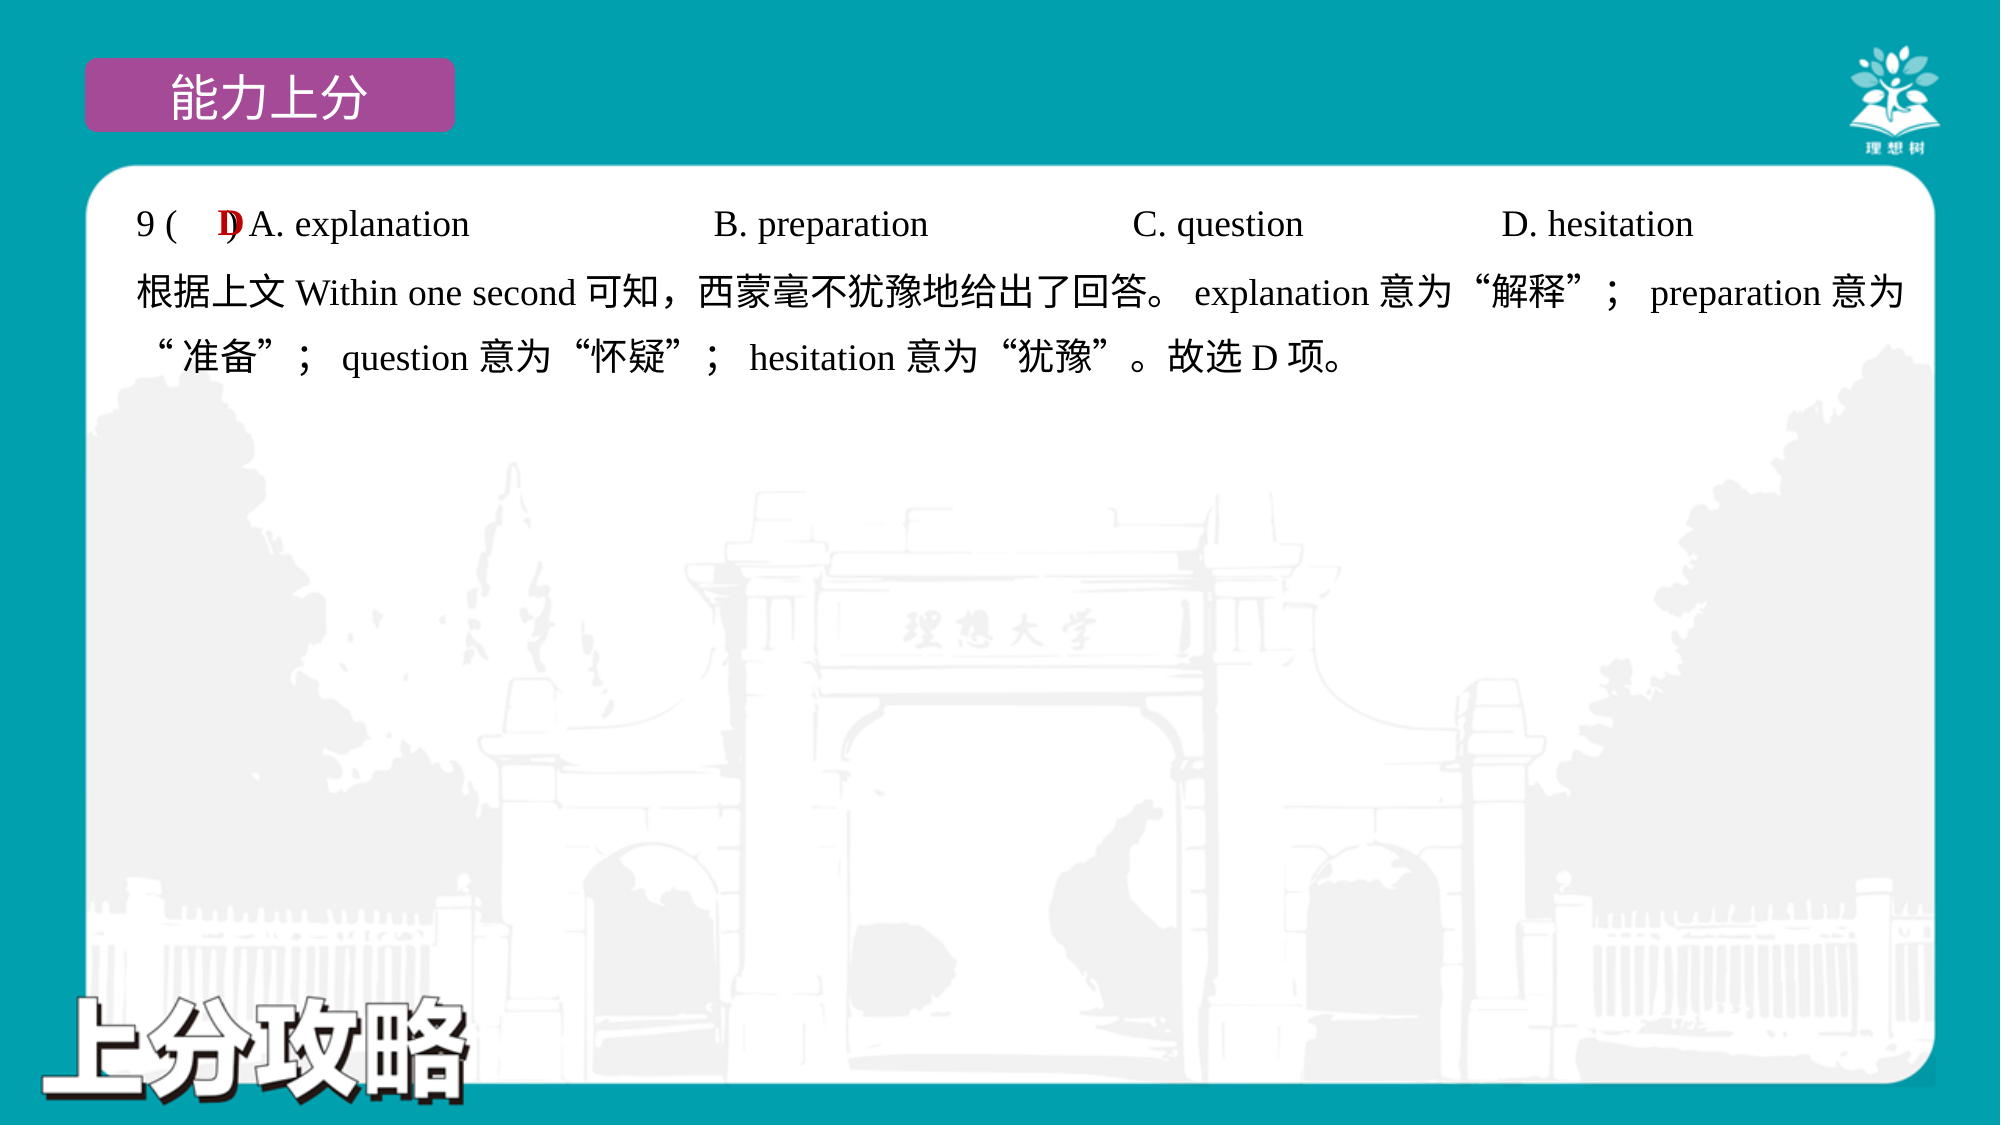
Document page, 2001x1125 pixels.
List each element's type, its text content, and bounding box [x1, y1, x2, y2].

text_box 根据上文Within one second可知，西蒙毫不犹豫地给出了回答。explanation意为“解释”；preparation意为 “准备”；question意为“怀疑”；hesitation意为“犹豫”。故选D项。 [136, 244, 1865, 372]
text_box 9 ( ) A. explanation B. preparation C. question D. hesitation [136, 176, 1865, 237]
picture [0, 0, 2000, 1125]
text_box D [204, 176, 259, 236]
